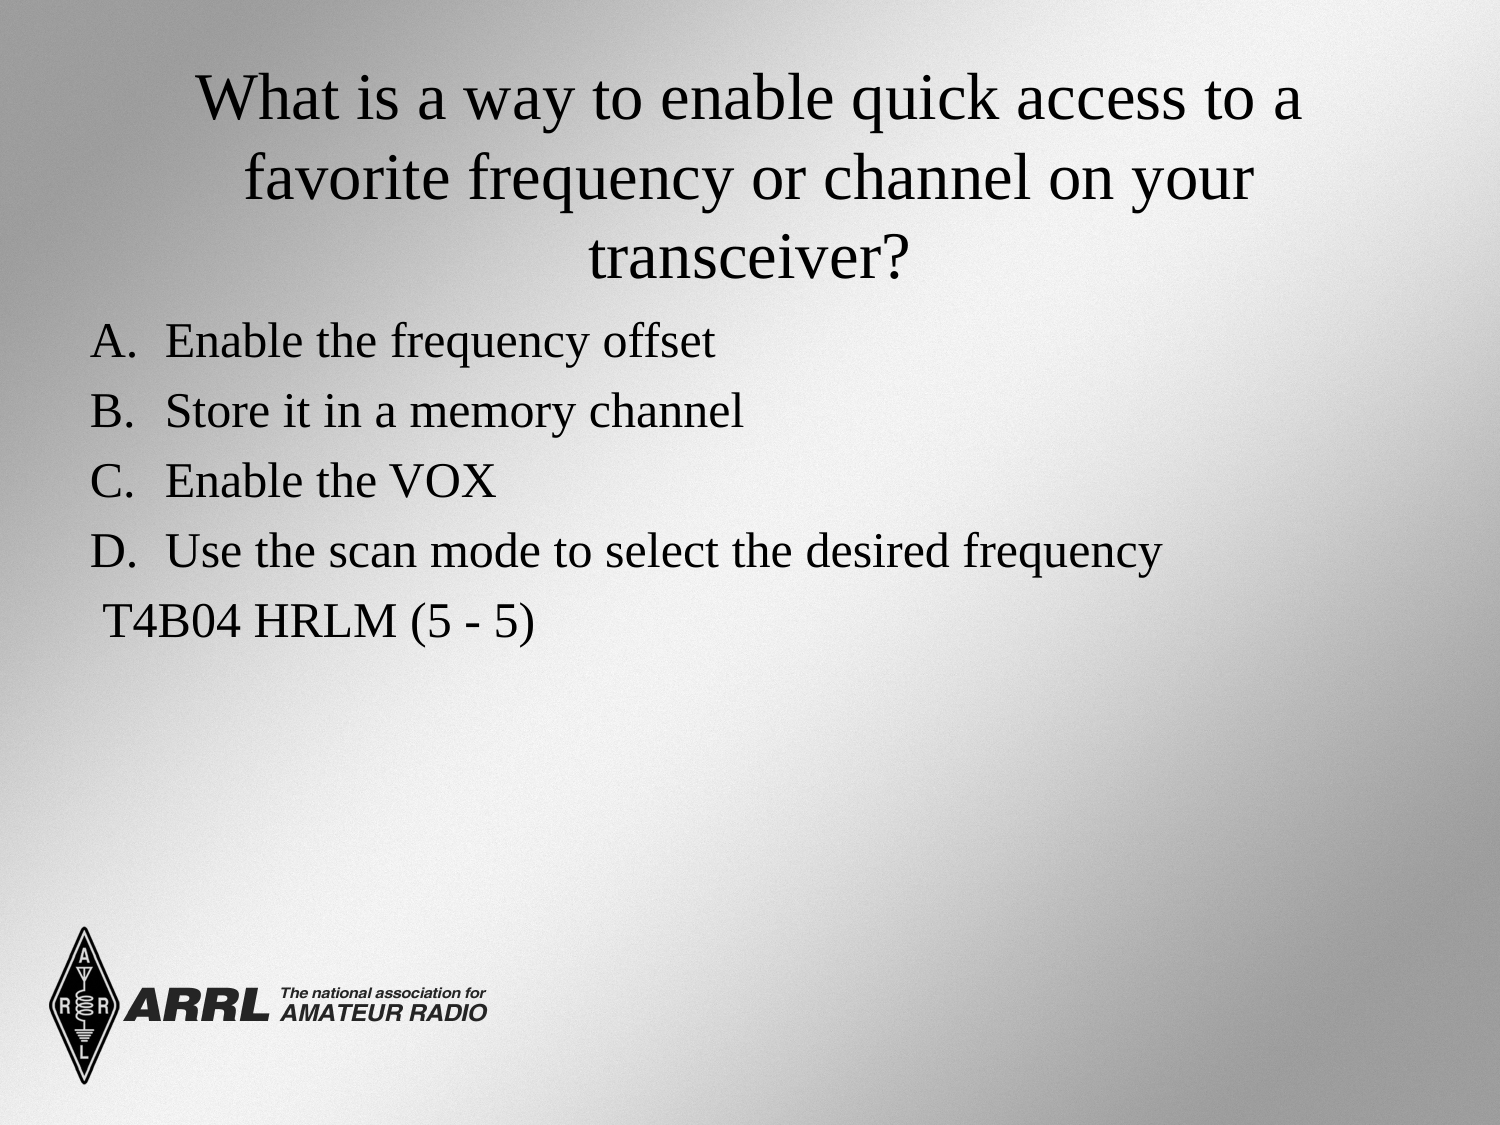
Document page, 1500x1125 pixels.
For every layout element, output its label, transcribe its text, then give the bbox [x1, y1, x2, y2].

picture [0, 0, 1500, 1125]
list Enable the frequency offset Store it in a memory channel Enable the VOX Use the scan mode to select the desired frequency T4B04 HRLM (5 - 5) [75, 299, 1425, 1005]
title What is a way to enable quick access to a favorite frequency or channel on your transceiver? [75, 45, 1425, 233]
